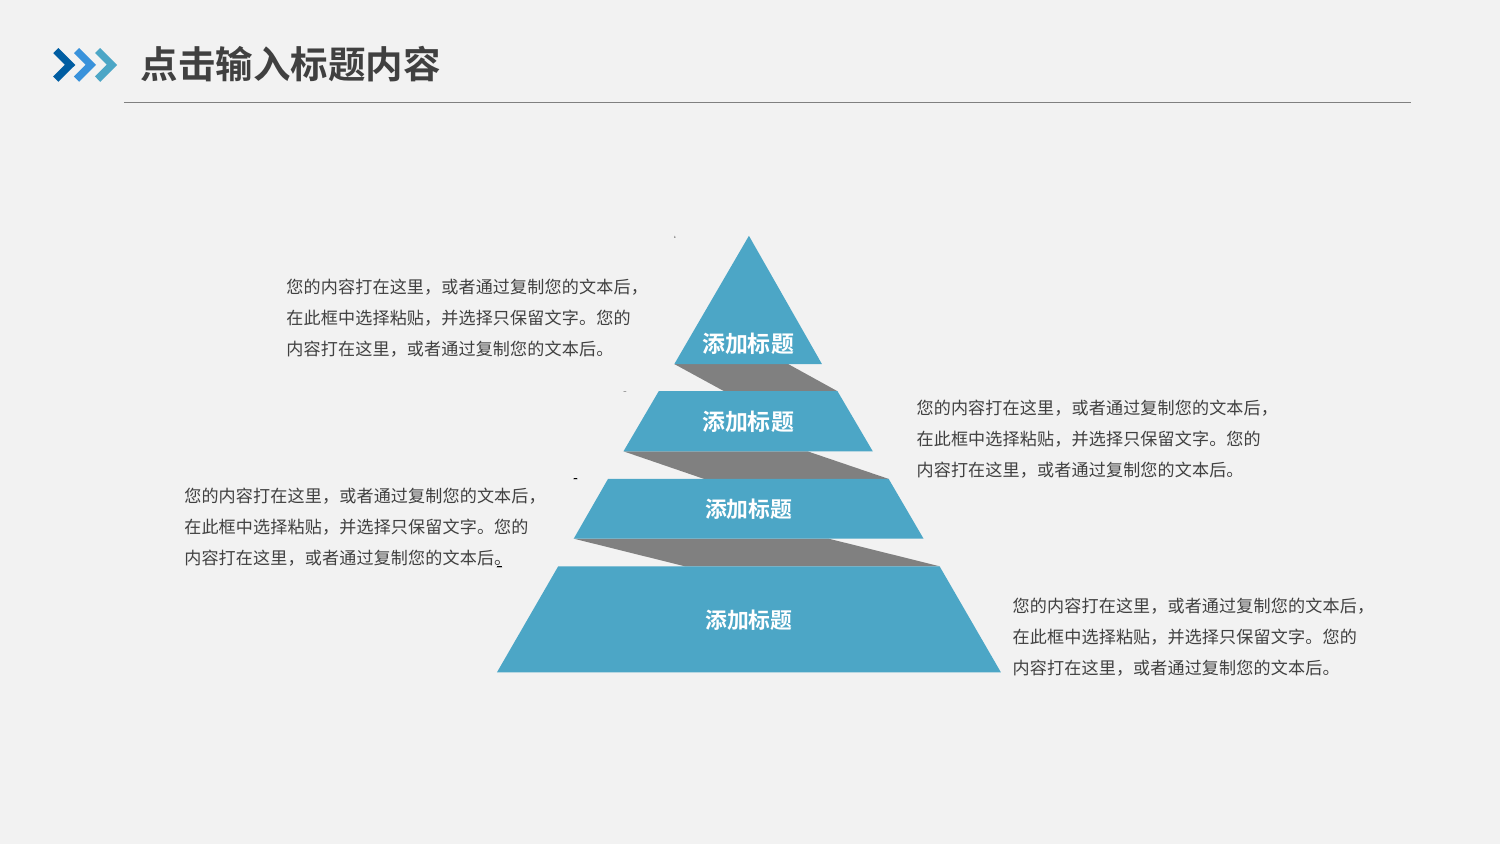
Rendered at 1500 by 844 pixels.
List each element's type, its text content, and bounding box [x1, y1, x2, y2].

text_box 添加标题 [672, 233, 824, 366]
text_box 您的内容打在这里，或者通过复制您的文本后，在此框中选择粘贴，并选择只保留文字。您的内容打在这里，或者通过复制您的文本后。 [998, 578, 1388, 686]
text_box 您的内容打在这里，或者通过复制您的文本后，在此框中选择粘贴，并选择只保留文字。您的内容打在这里，或者通过复制您的文本后。 [271, 258, 662, 366]
text_box 您的内容打在这里，或者通过复制您的文本后，在此框中选择粘贴，并选择只保留文字。您的内容打在这里，或者通过复制您的文本后。 [169, 467, 560, 575]
text_box 添加标题 [495, 565, 1003, 674]
text_box [677, 366, 836, 390]
text_box 添加标题 [621, 390, 875, 453]
text_box 您的内容打在这里，或者通过复制您的文本后，在此框中选择粘贴，并选择只保留文字。您的内容打在这里，或者通过复制您的文本后。 [901, 379, 1292, 488]
text_box [579, 540, 935, 565]
text_box 点击输入标题内容 [140, 32, 491, 95]
text_box [628, 453, 884, 477]
text_box 添加标题 [571, 477, 926, 540]
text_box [52, 47, 118, 82]
